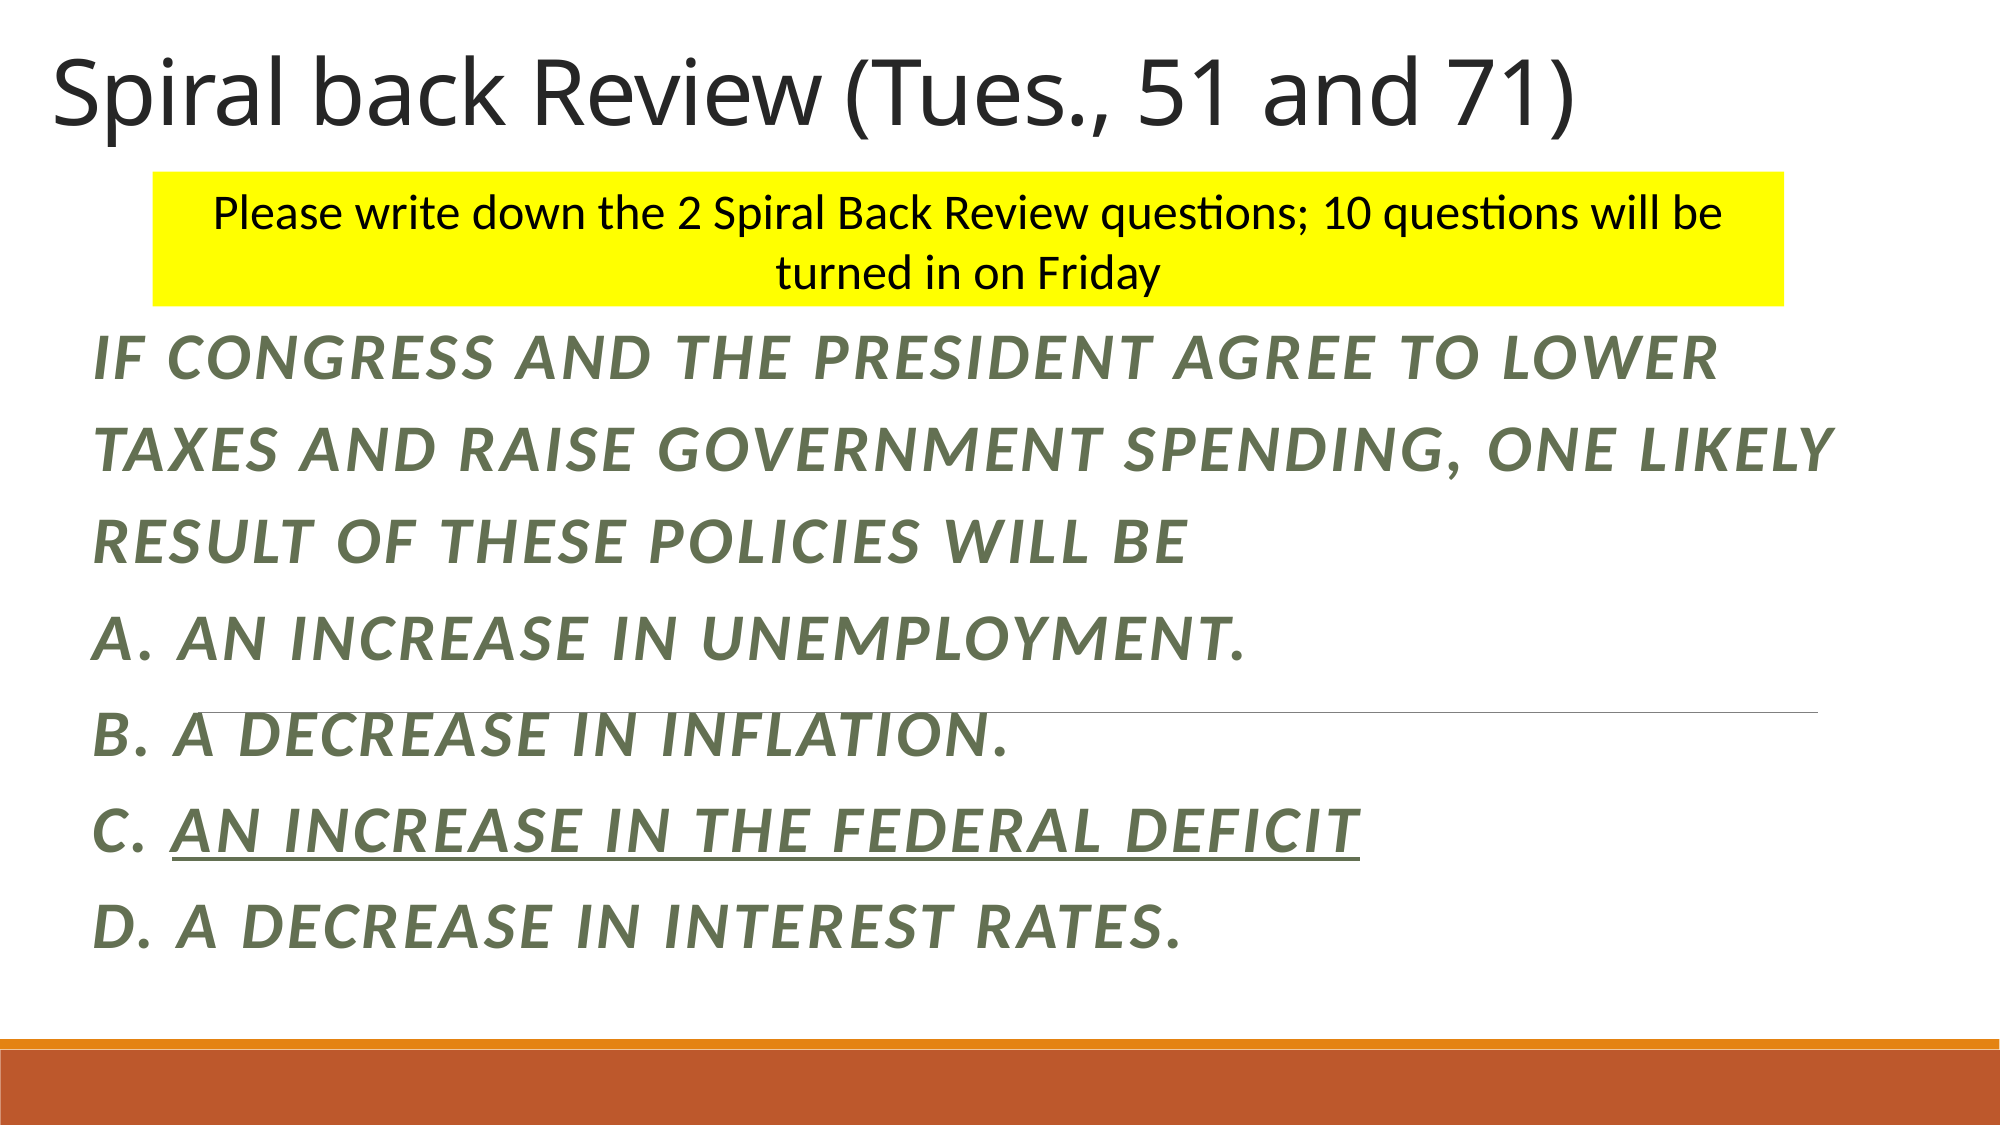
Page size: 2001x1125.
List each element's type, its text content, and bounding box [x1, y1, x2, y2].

text_box If Congress and the President agree to lower taxes and raise government spending, one likely result of these policies will be A. an increase in unemployment. B. a decrease in inflation. C. an increase in the federal deficit D. a decrease in interest rates. [77, 293, 1946, 1092]
title Spiral back Review (Tues., 51 and 71) [36, 0, 1900, 152]
text_box Please write down the 2 Spiral Back Review questions; 10 questions will be turned in on Friday [152, 171, 1785, 293]
